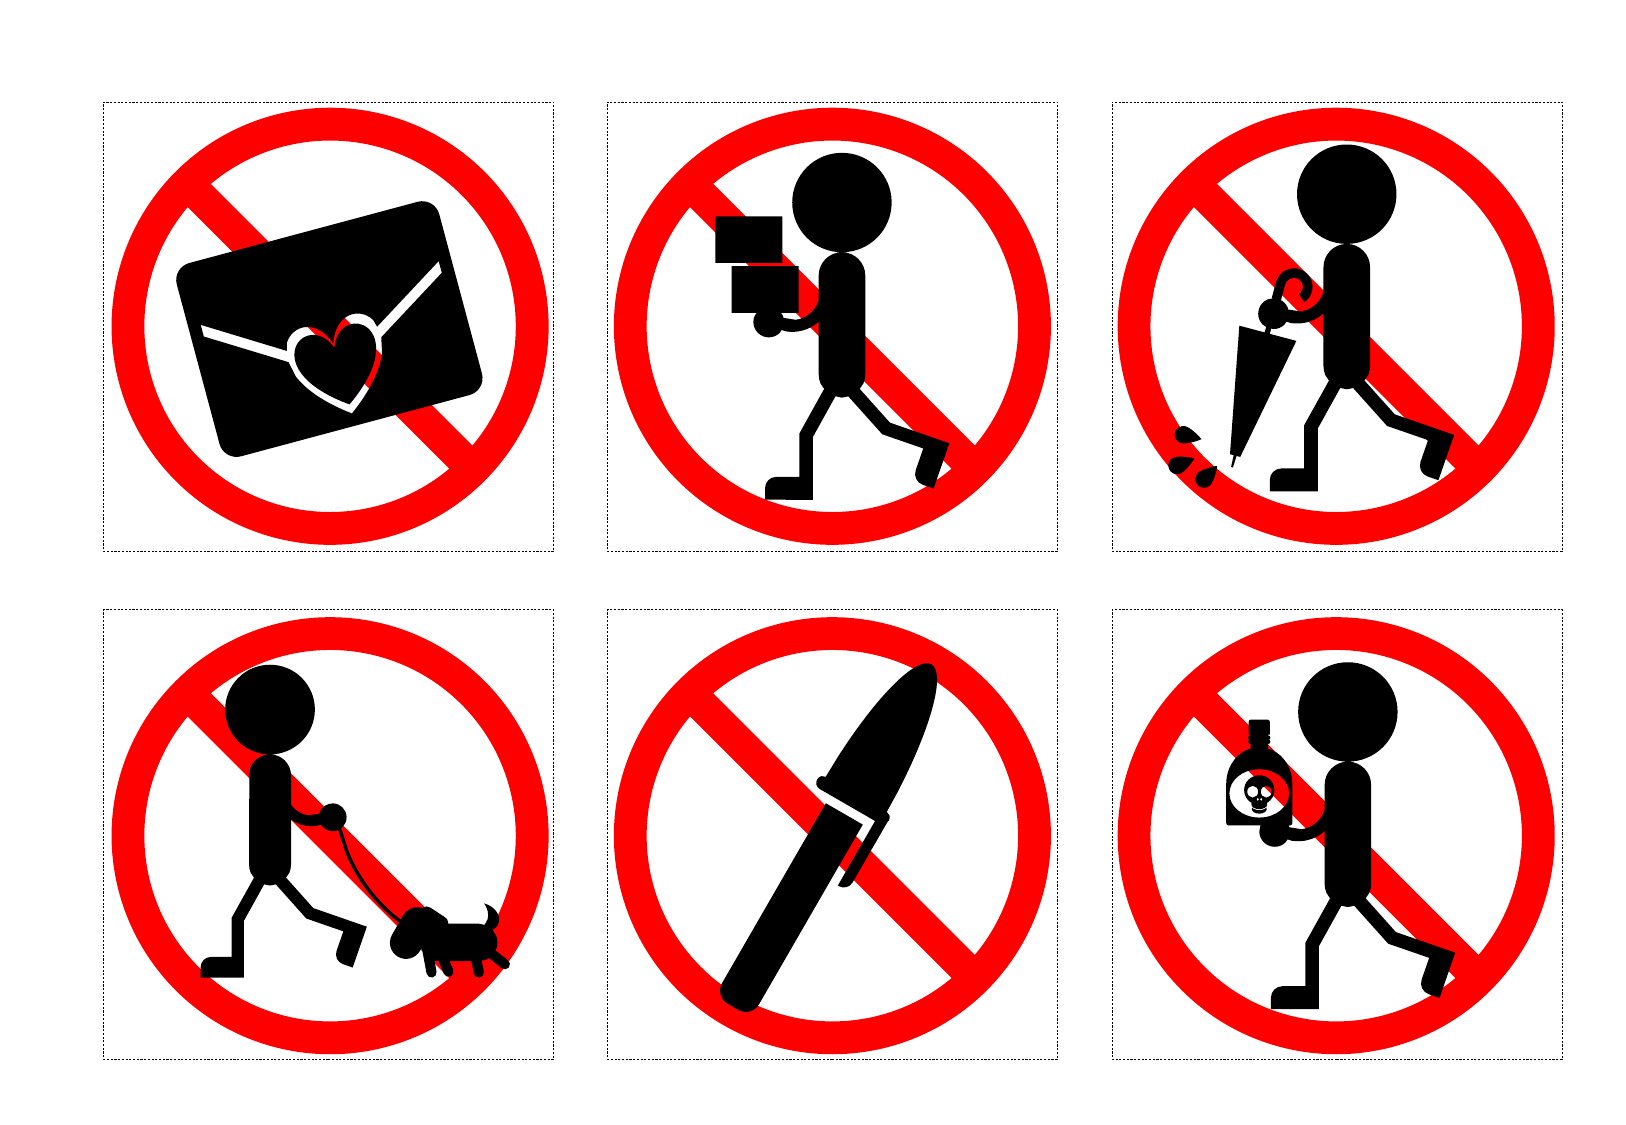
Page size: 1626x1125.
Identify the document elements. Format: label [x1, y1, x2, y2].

text_box [1117, 616, 1555, 1055]
text_box [111, 107, 549, 546]
text_box [1117, 107, 1555, 546]
text_box [111, 616, 549, 1055]
text_box [613, 616, 1052, 1055]
text_box [613, 107, 1052, 546]
